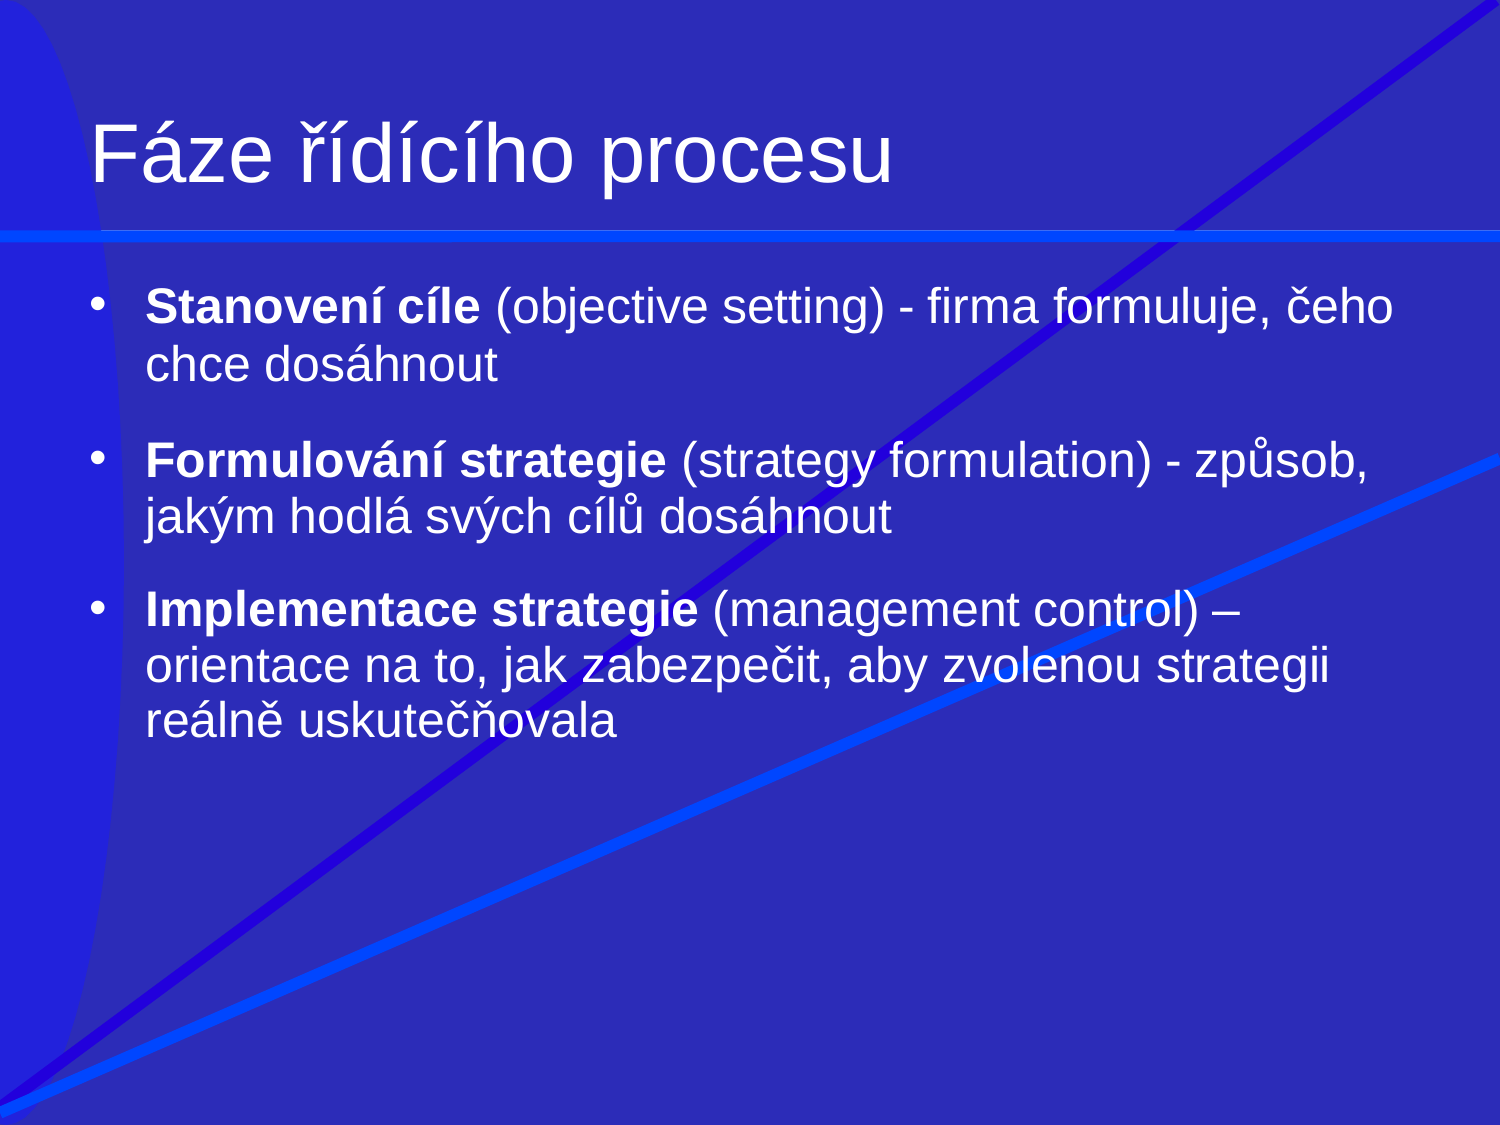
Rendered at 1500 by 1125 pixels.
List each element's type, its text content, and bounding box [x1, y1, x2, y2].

title Fáze řídícího procesu [72, 43, 1428, 288]
text_box Stanovení cíle (objective setting) - firma formuluje, čeho chce dosáhnout Formulování strategie (strategy formulation) - způsob, jakým hodlá svých cílů dosáhnout Implementace strategie (management control) – orientace na to, jak zabezpečit, aby zvolenou strategii reálně uskutečňovala [87, 275, 1401, 750]
